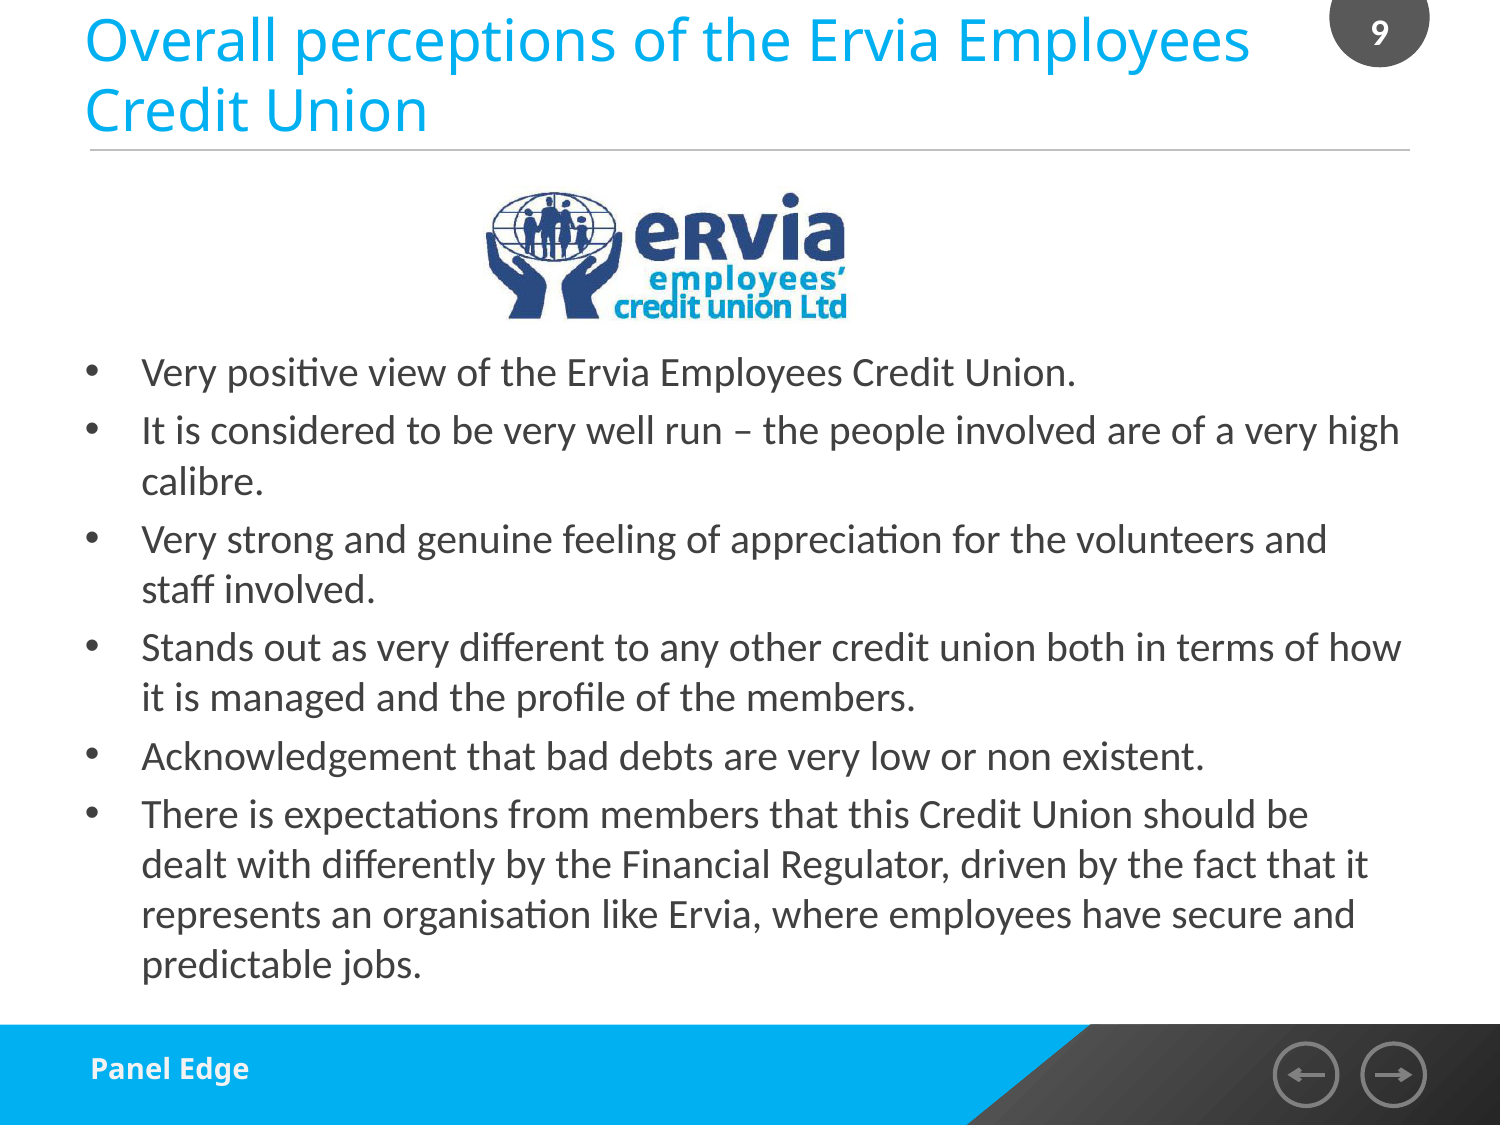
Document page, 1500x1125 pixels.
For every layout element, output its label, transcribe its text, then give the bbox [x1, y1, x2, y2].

picture [466, 175, 888, 347]
footer Panel Edge [75, 1040, 550, 1100]
title Overall perceptions of the Ervia Employees Credit Union [69, 14, 1313, 133]
list Very positive view of the Ervia Employees Credit Union. It is considered to be very well run – the people involved are of a very high calibre. Very strong and genuine feeling of appreciation for the volunteers and staff involved. Stands out as very different to any other credit union both in terms of how it is managed and the profile of the members. Acknowledgement that bad debts are very low or non existent. There is expectations from members that this Credit Union should be dealt with differently by the Financial Regulator, driven by the fact that it represents an organisation like Ervia, where employees have secure and predictable jobs. [69, 337, 1420, 1100]
slide_number 9 [1331, 0, 1428, 60]
